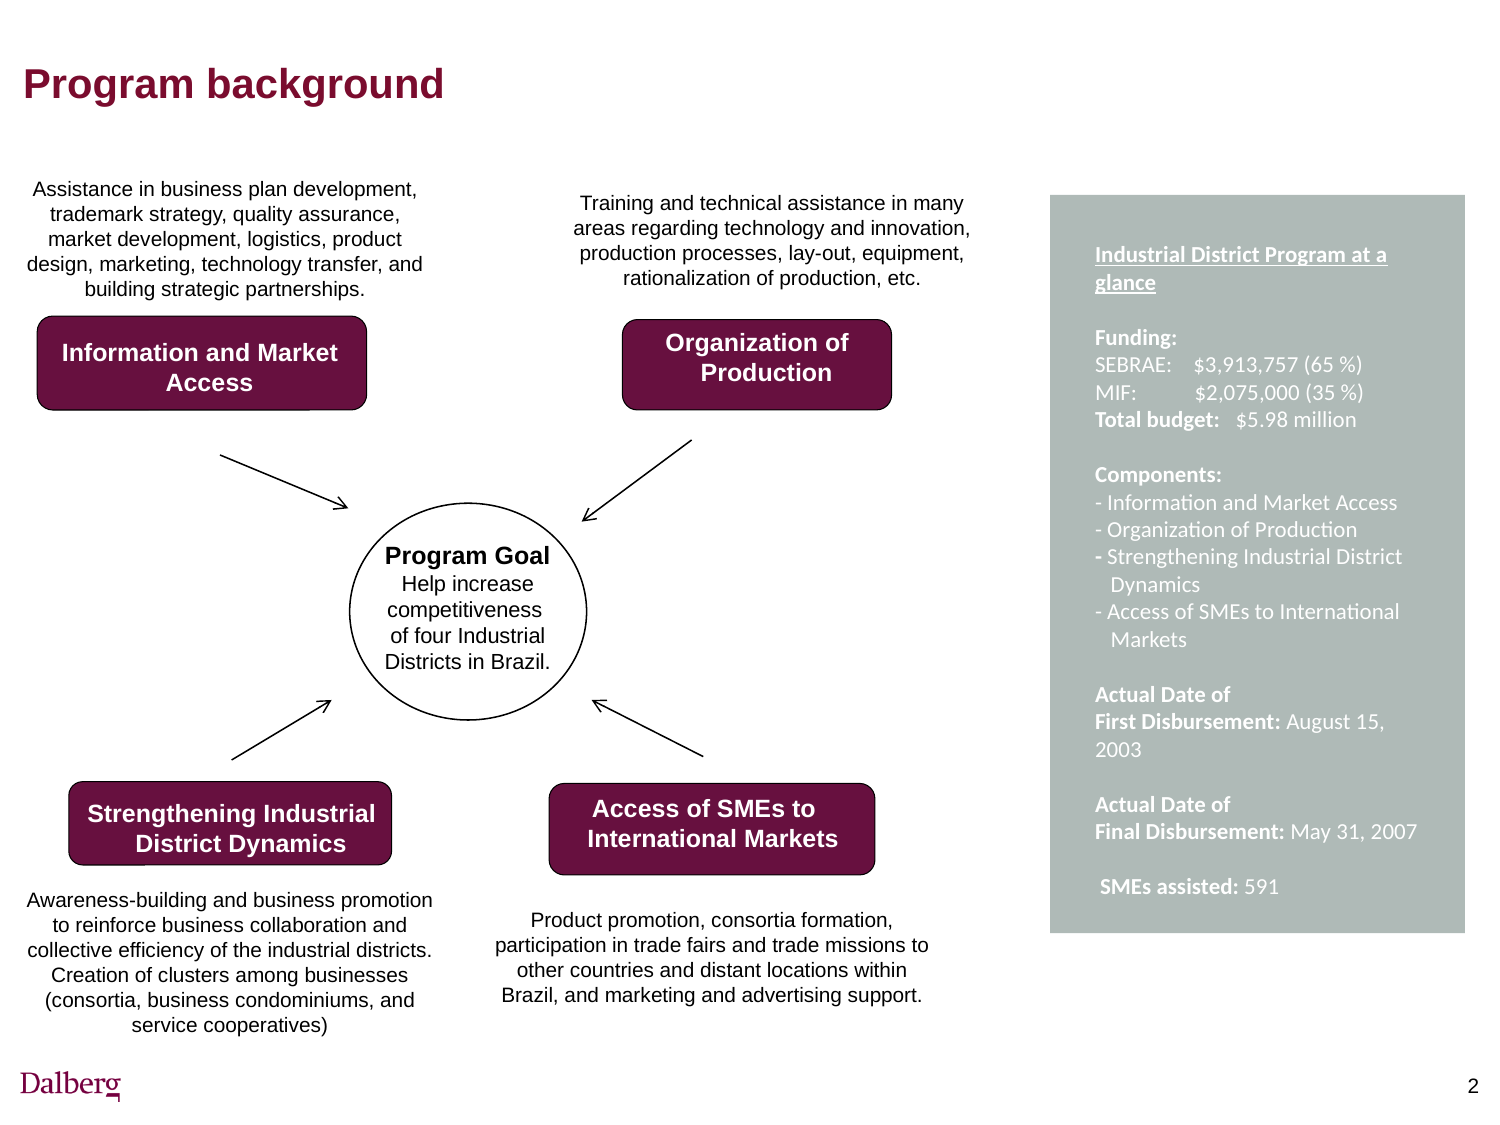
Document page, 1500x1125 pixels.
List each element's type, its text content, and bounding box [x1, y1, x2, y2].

text_box [396, 501, 541, 523]
text_box Organization of Production [594, 319, 921, 394]
list Training and technical assistance in many areas regarding technology and innovation, production processes, lay-out, equipment, rationalization of production, etc. [546, 177, 978, 292]
text_box Strengthening Industrial District Dynamics [48, 790, 416, 865]
text_box Program Goal Help increase competitiveness of four Industrial Districts in Brazil. [333, 523, 603, 606]
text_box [581, 439, 692, 522]
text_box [219, 454, 349, 509]
text_box [37, 316, 367, 403]
title Program background [22, 57, 1481, 108]
text_box Access of SMEs to International Markets [515, 784, 893, 860]
text_box [347, 606, 589, 723]
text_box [591, 699, 704, 757]
text_box [622, 394, 892, 410]
text_box Information and Market Access [37, 328, 364, 404]
list Assistance in business plan development, trademark strategy, quality assurance, market development, logistics, product design, marketing, technology transfer, and building strategic partnerships. [0, 163, 431, 309]
slide_number 1 [1376, 1072, 1480, 1118]
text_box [231, 699, 332, 761]
text_box Industrial District Program at a glance Funding: SEBRAE: $3,913,757 (65 %) MIF: $2,075,000 (35 %) Total budget: $5.98 million Components: - Information and Market Access - Organization of Production - Strengthening Industrial District Dynamics - Access of SMEs to International Markets Actual Date of First Disbursement: August 15, 2003 Actual Date of Final Disbursement: May 31, 2007 SMEs assisted: 591 [1050, 194, 1465, 934]
list Product promotion, consortia formation, participation in trade fairs and trade missions to other countries and distant locations within Brazil, and marketing and advertising support. [472, 894, 933, 1009]
text_box [70, 781, 391, 790]
list Awareness-building and business promotion to reinforce business collaboration and collective efficiency of the industrial districts. Creation of clusters among businesses (consortia, business condominiums, and service cooperatives) [0, 874, 441, 989]
text_box [549, 860, 875, 875]
text_box [40, 404, 364, 411]
picture [20, 1071, 148, 1102]
